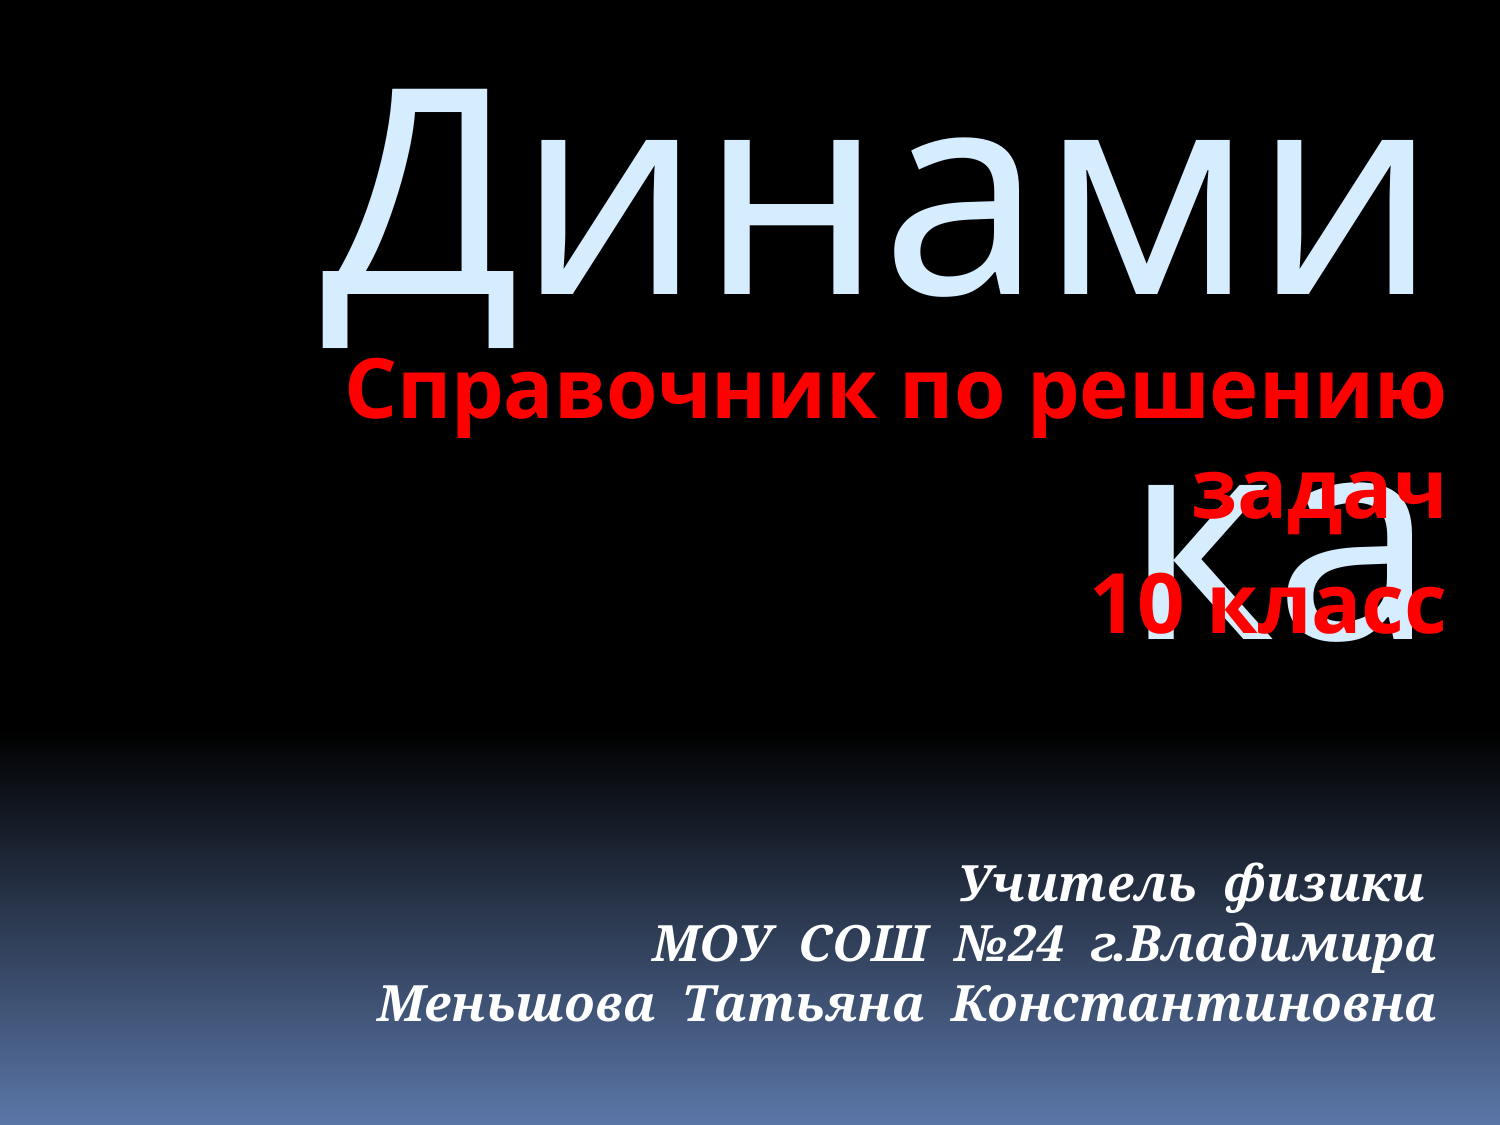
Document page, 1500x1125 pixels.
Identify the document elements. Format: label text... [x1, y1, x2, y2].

title Динамика [175, 0, 1451, 324]
text_box Учитель физики МОУ СОШ №24 г.Владимира Меньшова Татьяна Константиновна [246, 843, 1454, 1039]
subtitle Справочник по решению задач 10 класс [187, 328, 1463, 576]
